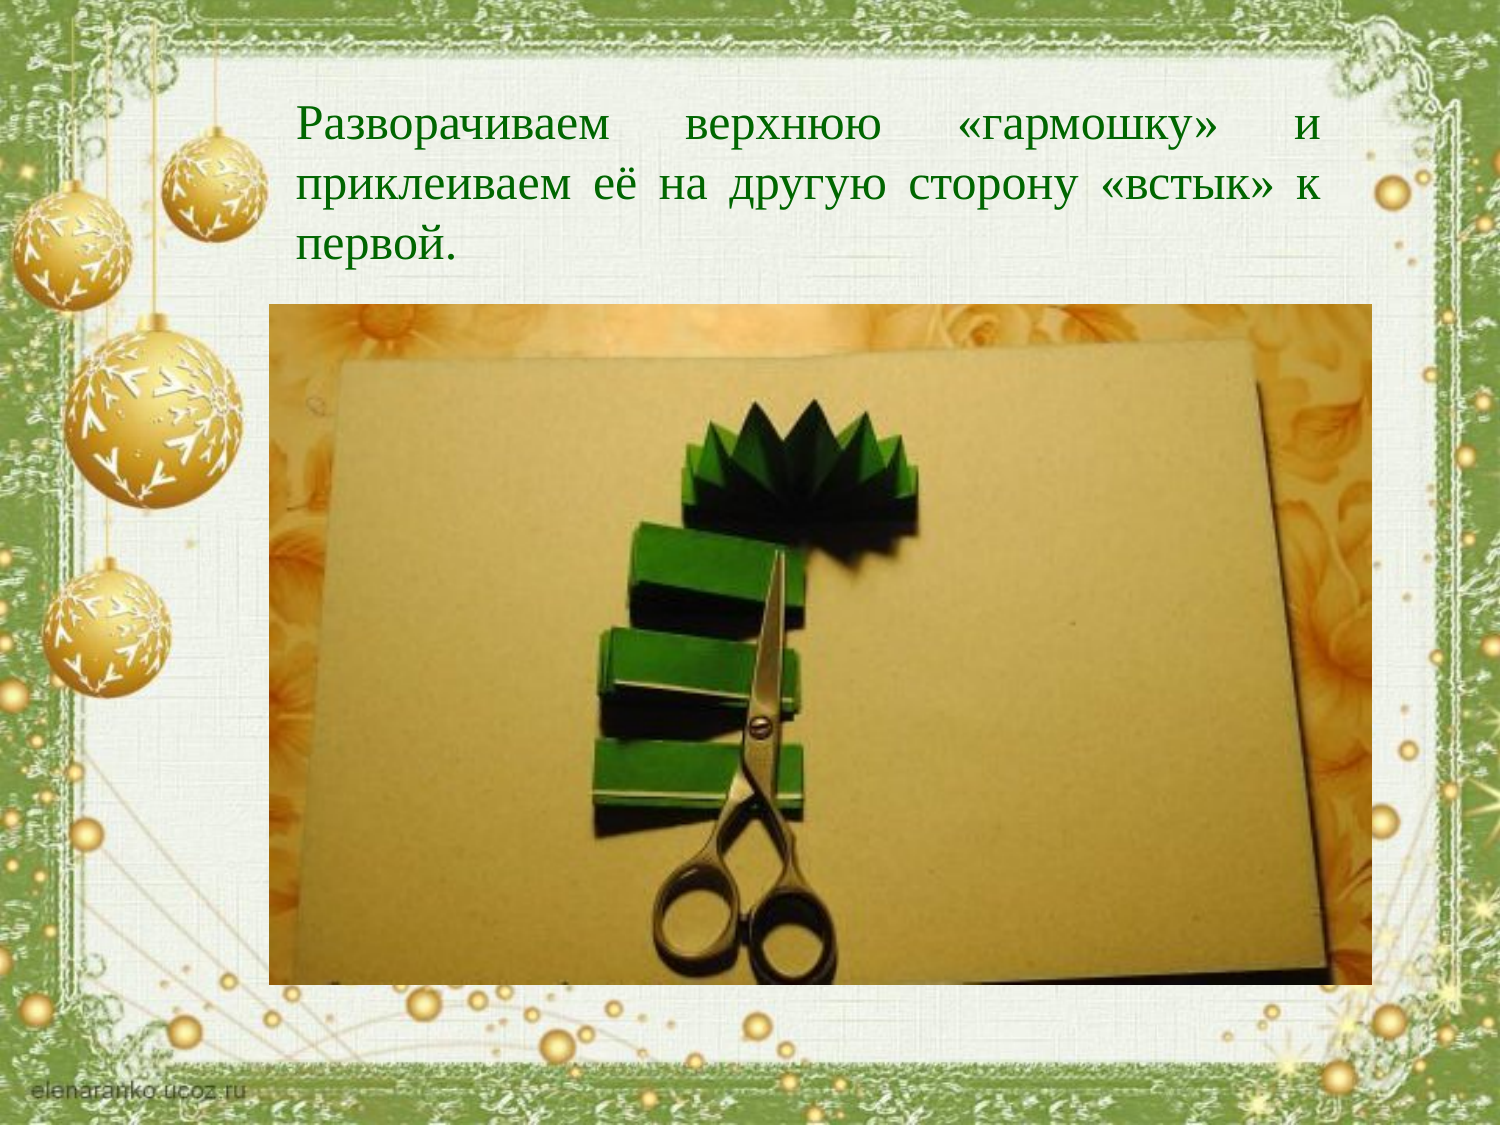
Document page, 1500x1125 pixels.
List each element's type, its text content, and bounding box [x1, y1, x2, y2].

picture [0, 0, 1500, 1125]
text_box Разворачиваем верхнюю «гармошку» и приклеиваем её на другую сторону «встык» к первой. [281, 81, 1336, 277]
